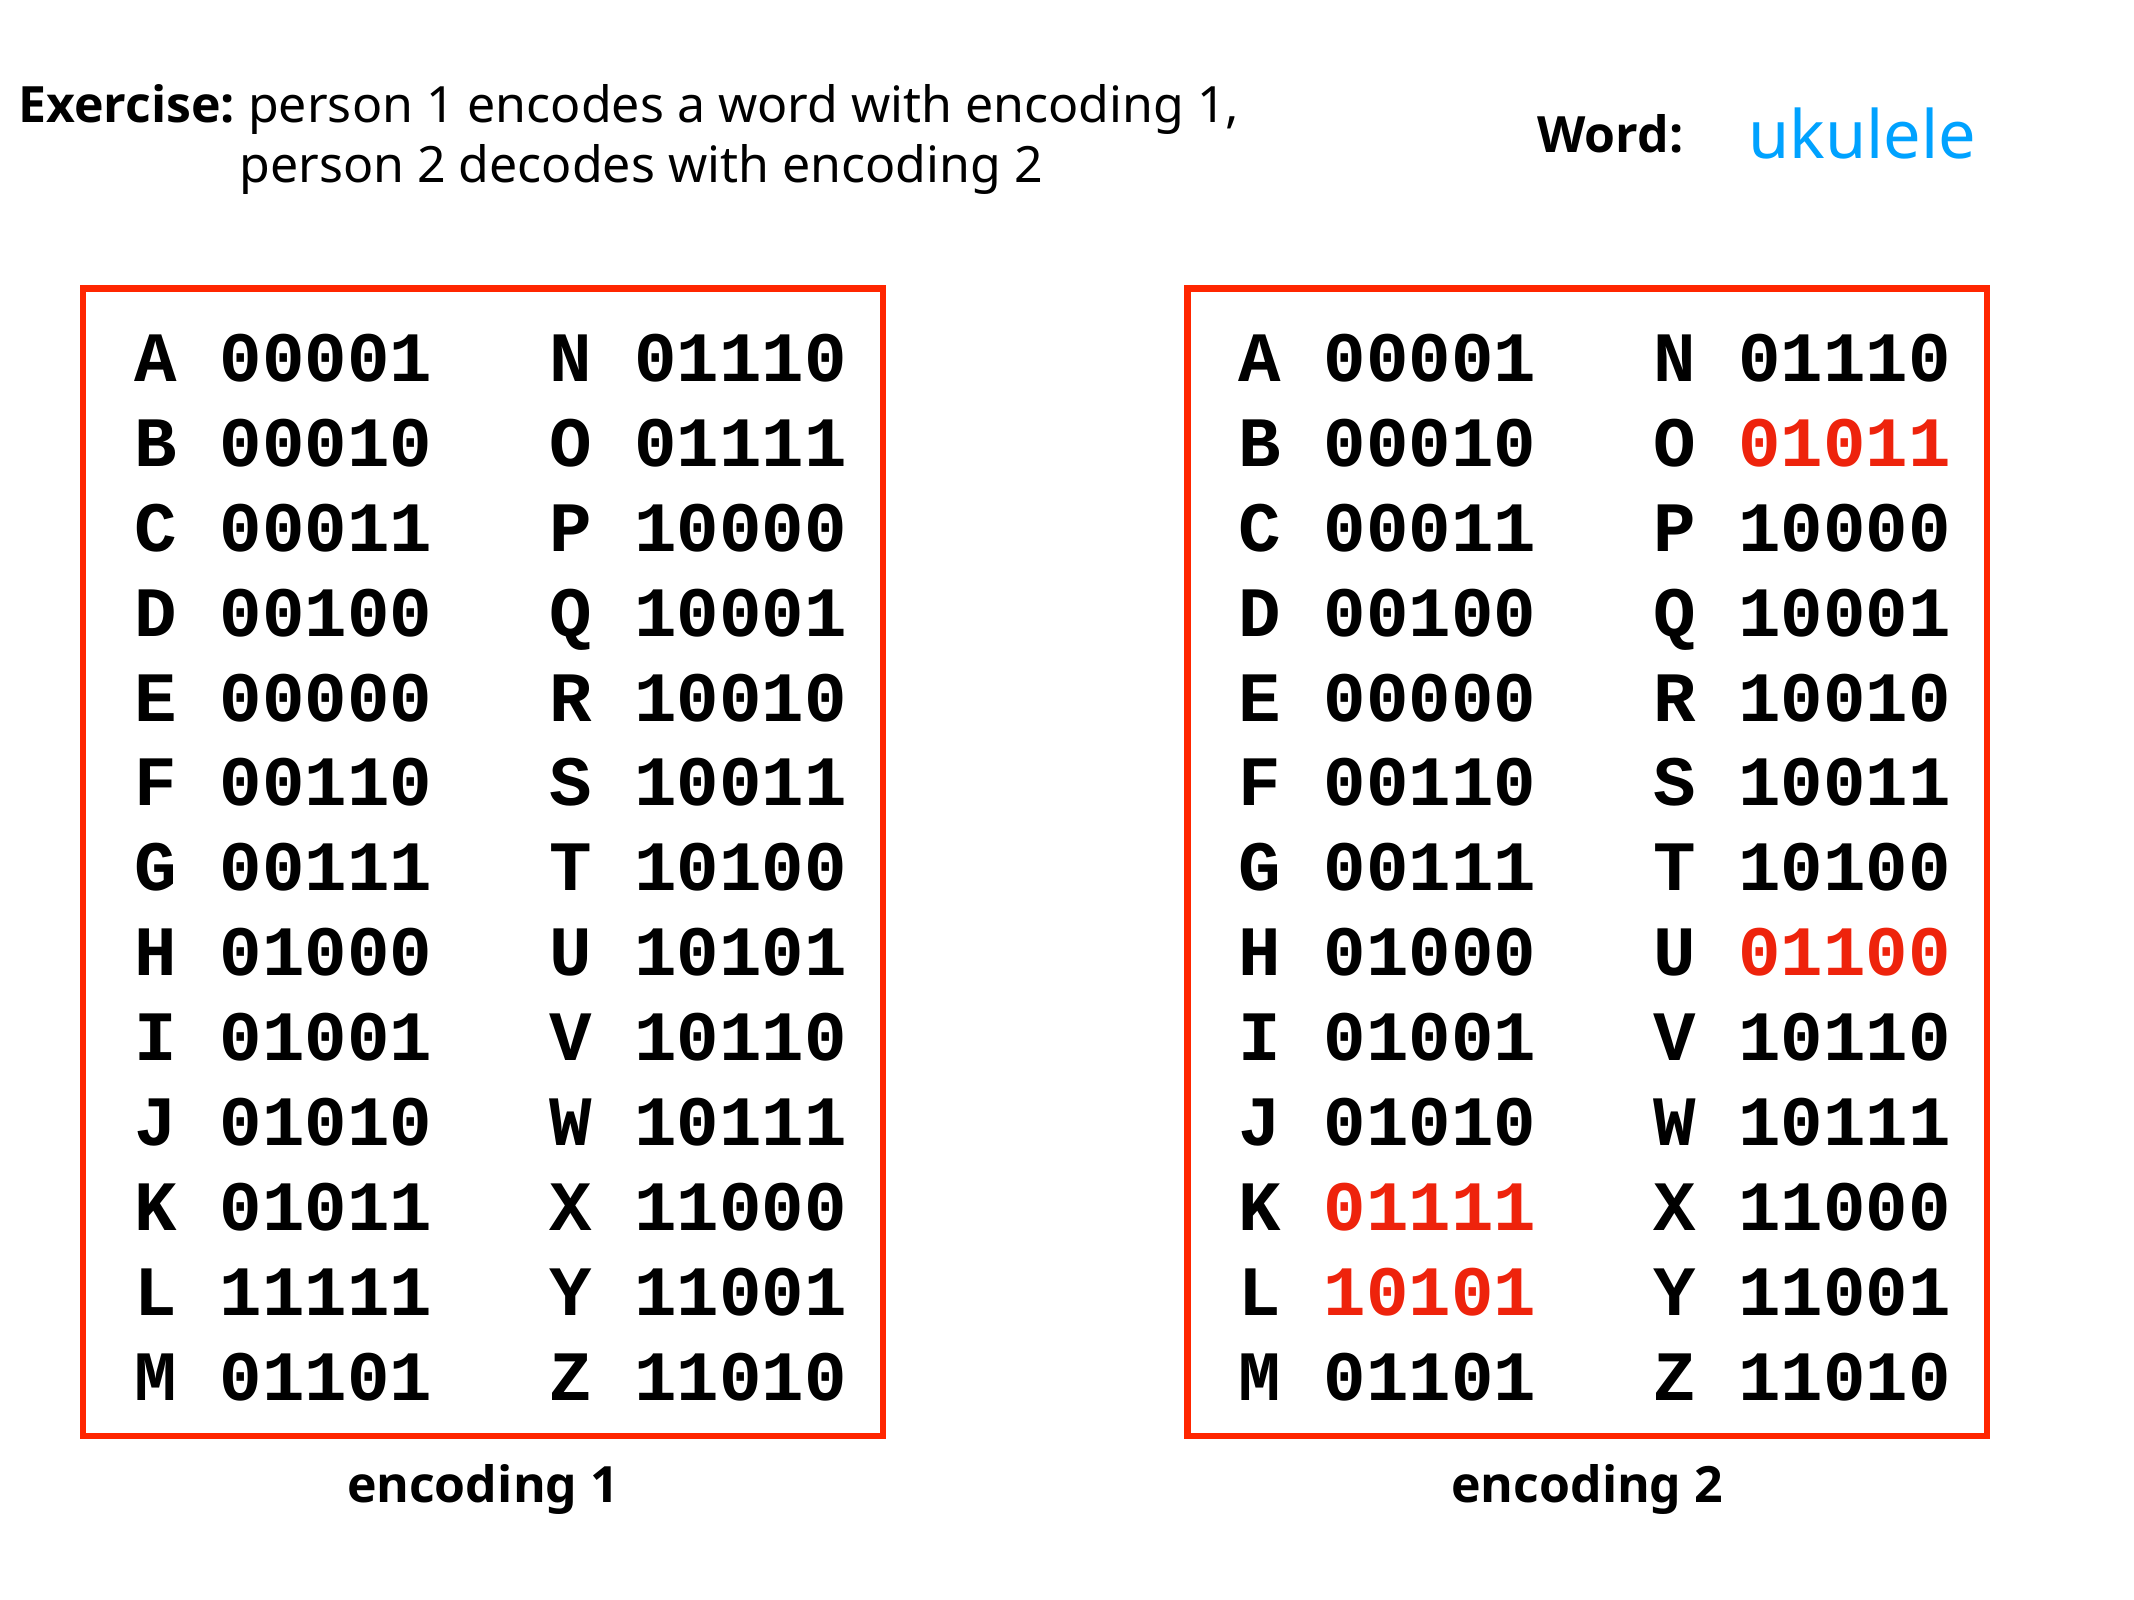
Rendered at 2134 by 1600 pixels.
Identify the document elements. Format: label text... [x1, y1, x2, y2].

text_box encoding 2 [1442, 1444, 1732, 1521]
text_box encoding 1 [338, 1444, 628, 1521]
text_box Word: [1528, 94, 1692, 171]
text_box [1187, 288, 1988, 1437]
text_box [83, 288, 883, 1437]
text_box ukulele [1739, 84, 1986, 181]
text_box Exercise: person 1 encodes a word with encoding 1, person 2 decodes with encoding 2 [10, 64, 1248, 201]
